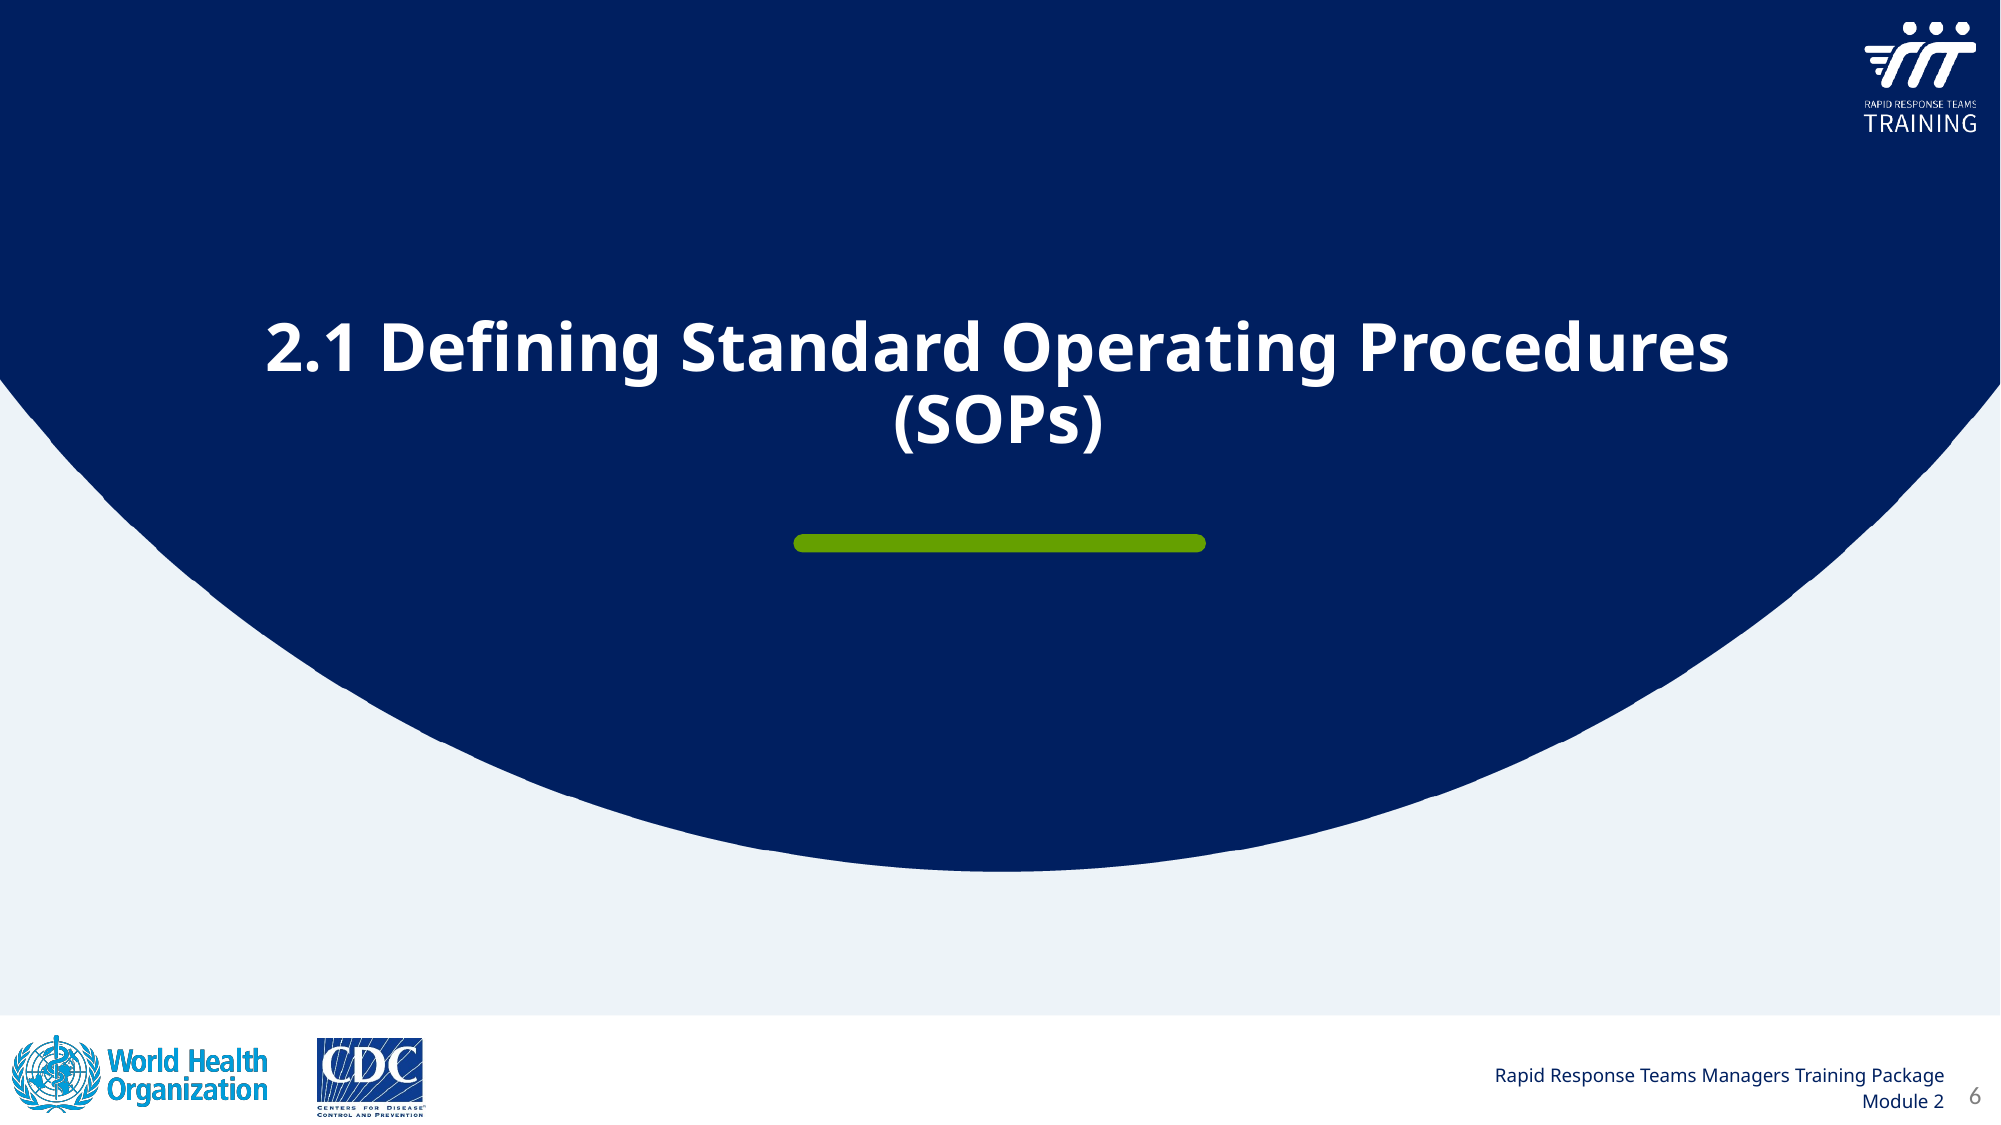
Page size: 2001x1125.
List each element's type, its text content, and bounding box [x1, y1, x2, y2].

picture [36, 1088, 78, 1105]
picture [34, 1054, 43, 1078]
picture [22, 1062, 26, 1077]
picture [59, 1035, 267, 1113]
picture [46, 1056, 54, 1062]
picture [30, 1083, 37, 1091]
picture [24, 1054, 36, 1087]
picture [71, 1053, 90, 1091]
picture [12, 1035, 54, 1068]
picture [50, 1108, 62, 1113]
slide_number 6 [1954, 1072, 2000, 1125]
list 2.1 Defining Standard Operating Procedures (SOPs) [254, 231, 1743, 540]
picture [317, 1038, 426, 1117]
picture [0, 0, 2001, 904]
picture [12, 1083, 48, 1113]
picture [40, 1062, 47, 1070]
